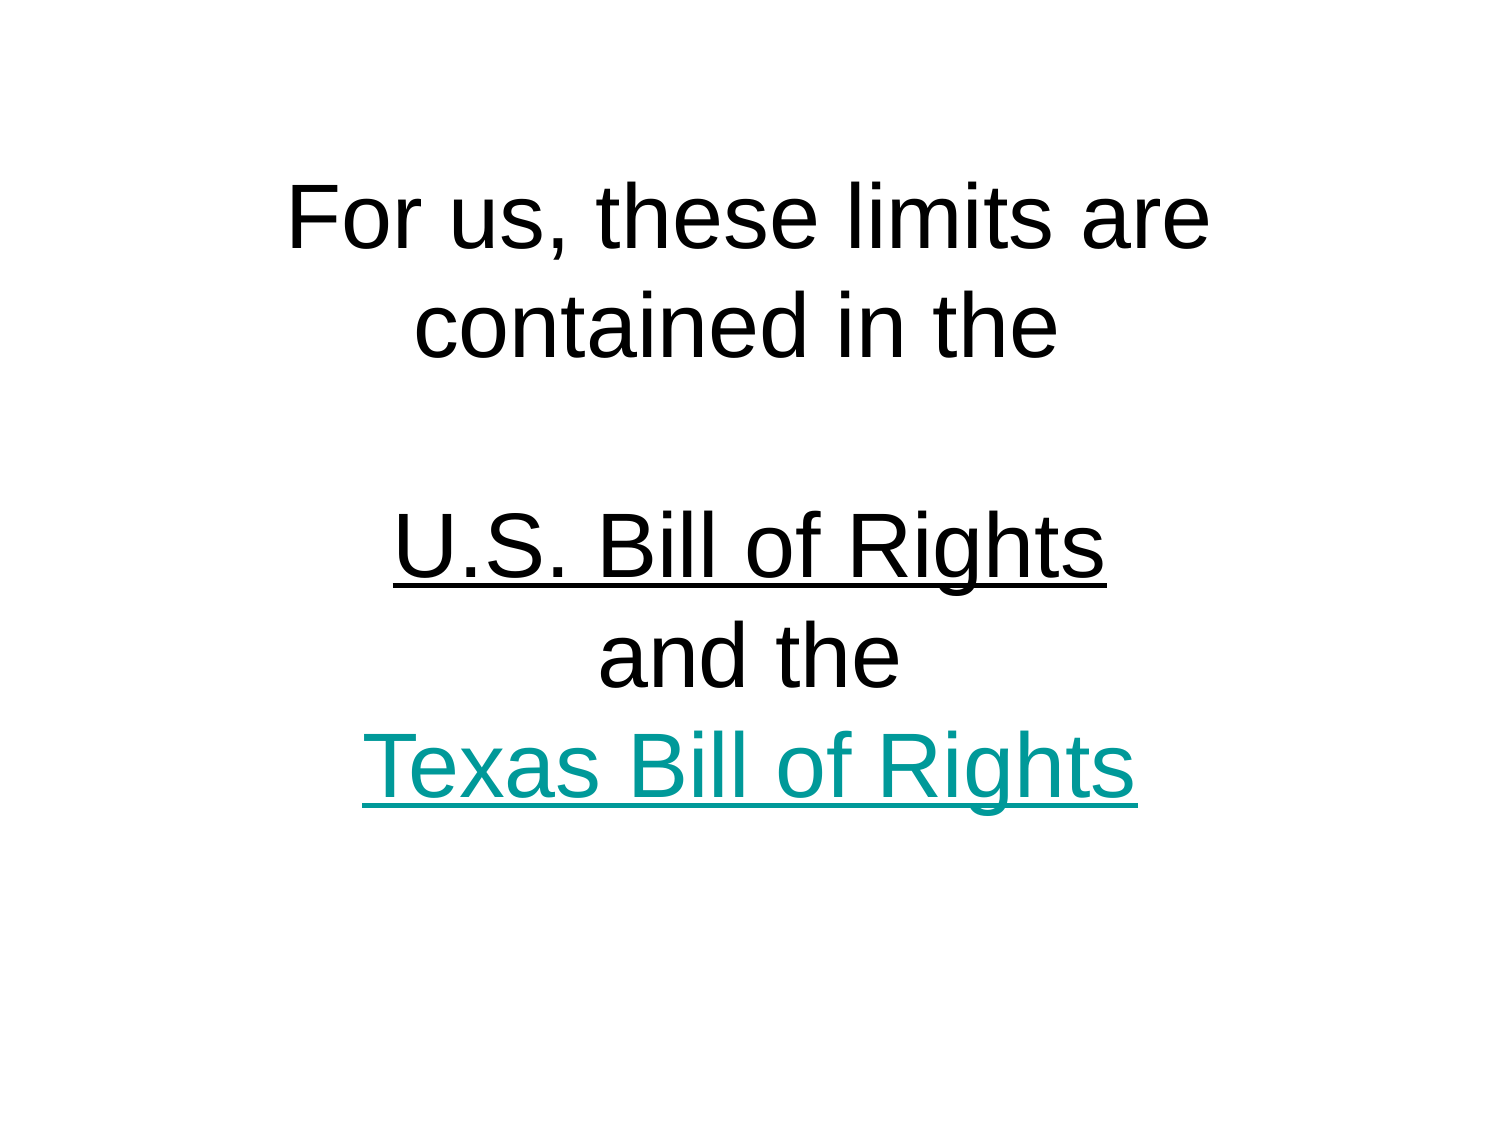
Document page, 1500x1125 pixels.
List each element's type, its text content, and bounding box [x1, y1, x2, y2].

title For us, these limits are contained in the U.S. Bill of Rights and the Texas Bill of Rights [74, 44, 1426, 1038]
